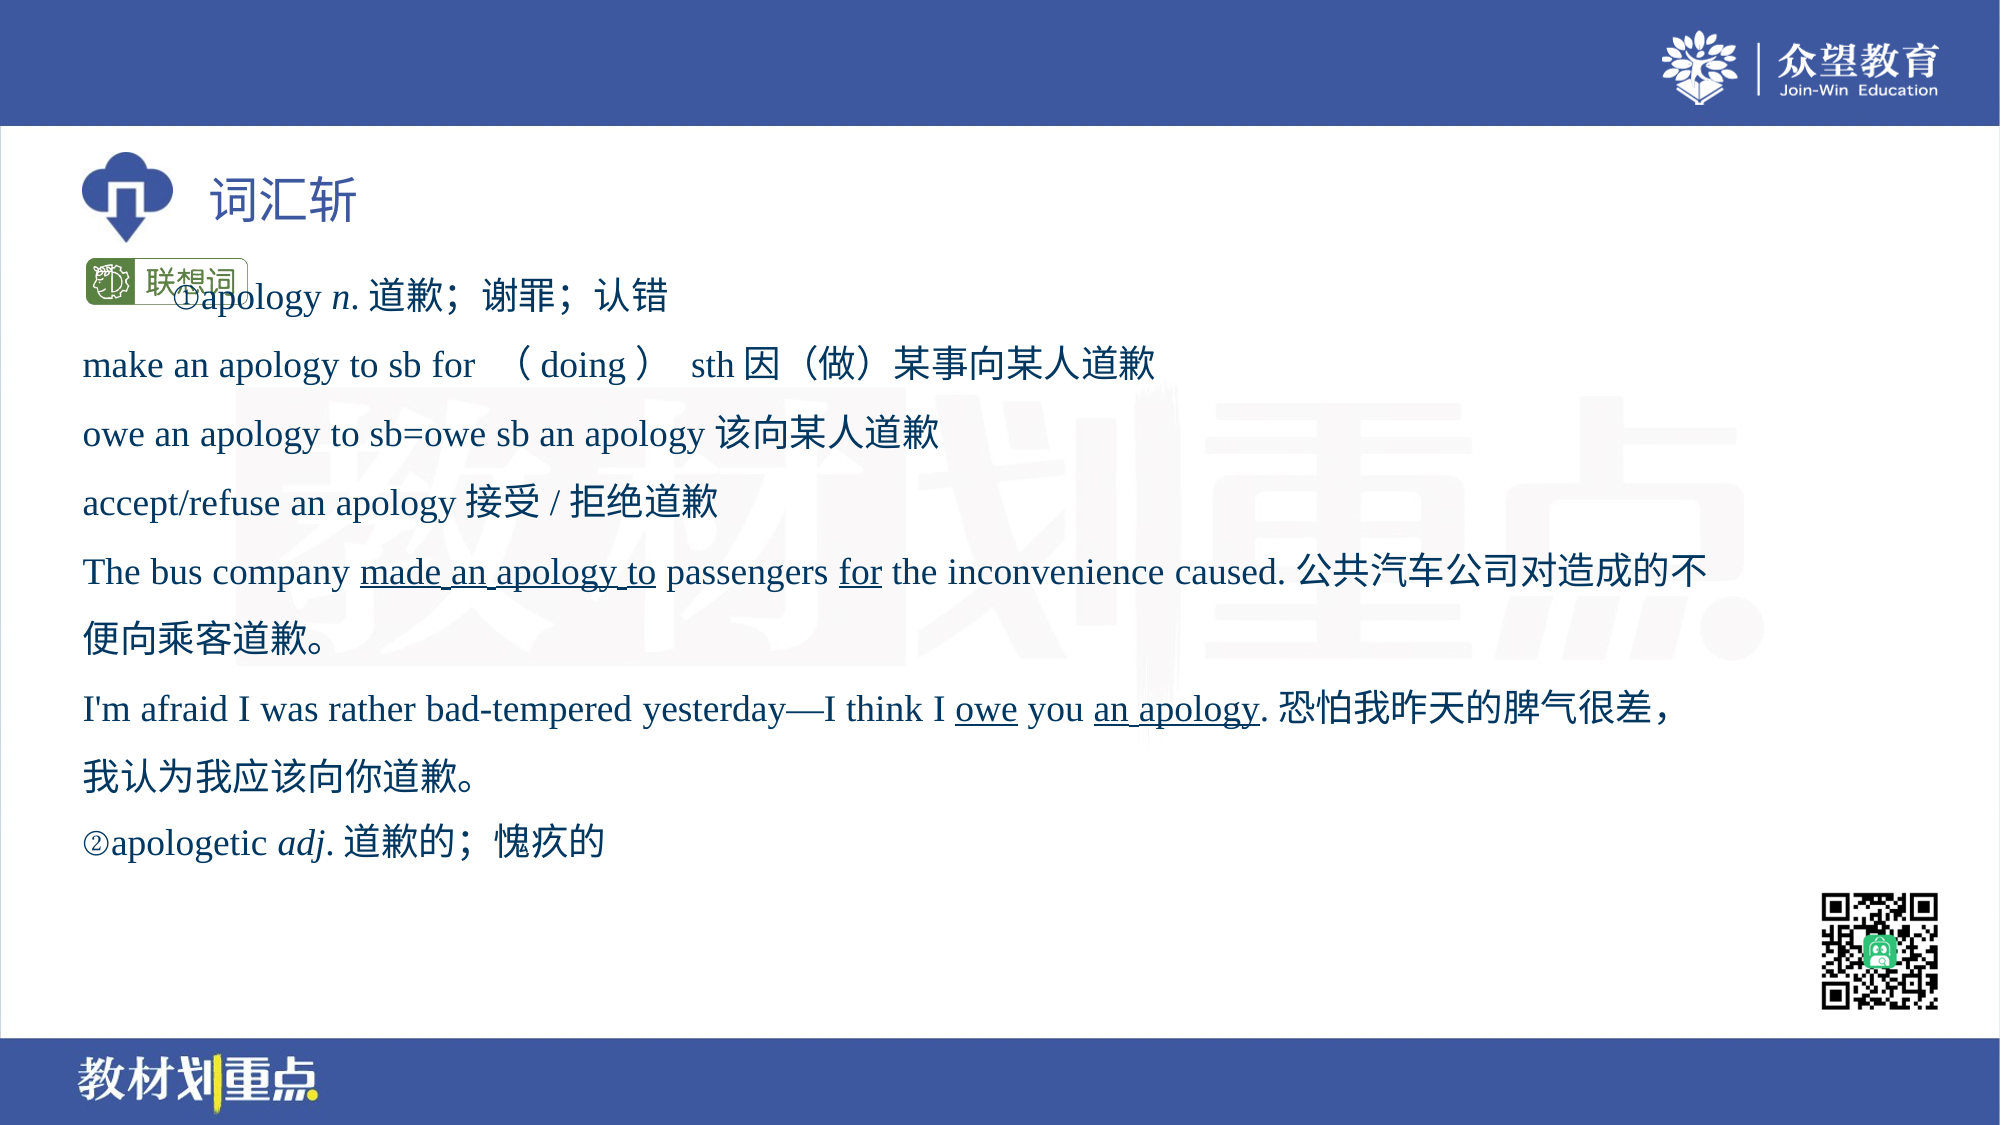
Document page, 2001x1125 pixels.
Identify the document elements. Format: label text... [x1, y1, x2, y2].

text_box ①apology n.道歉；谢罪；认错 make an apology to sb for （doing） sth因（做）某事向某人道歉 owe an apology to sb=owe sb an apology该向某人道歉 accept/refuse an apology接受/拒绝道歉 The bus company made an apology to passengers for the inconvenience caused.公共汽车公司对造成的不 便向乘客道歉。 I'm afraid I was rather bad-tempered yesterday—I think I owe you an apology.恐怕我昨天的脾气很差， 我认为我应该向你道歉。 ②apologetic adj.道歉的；愧疚的 [82, 248, 1817, 856]
picture [0, 0, 2000, 1125]
